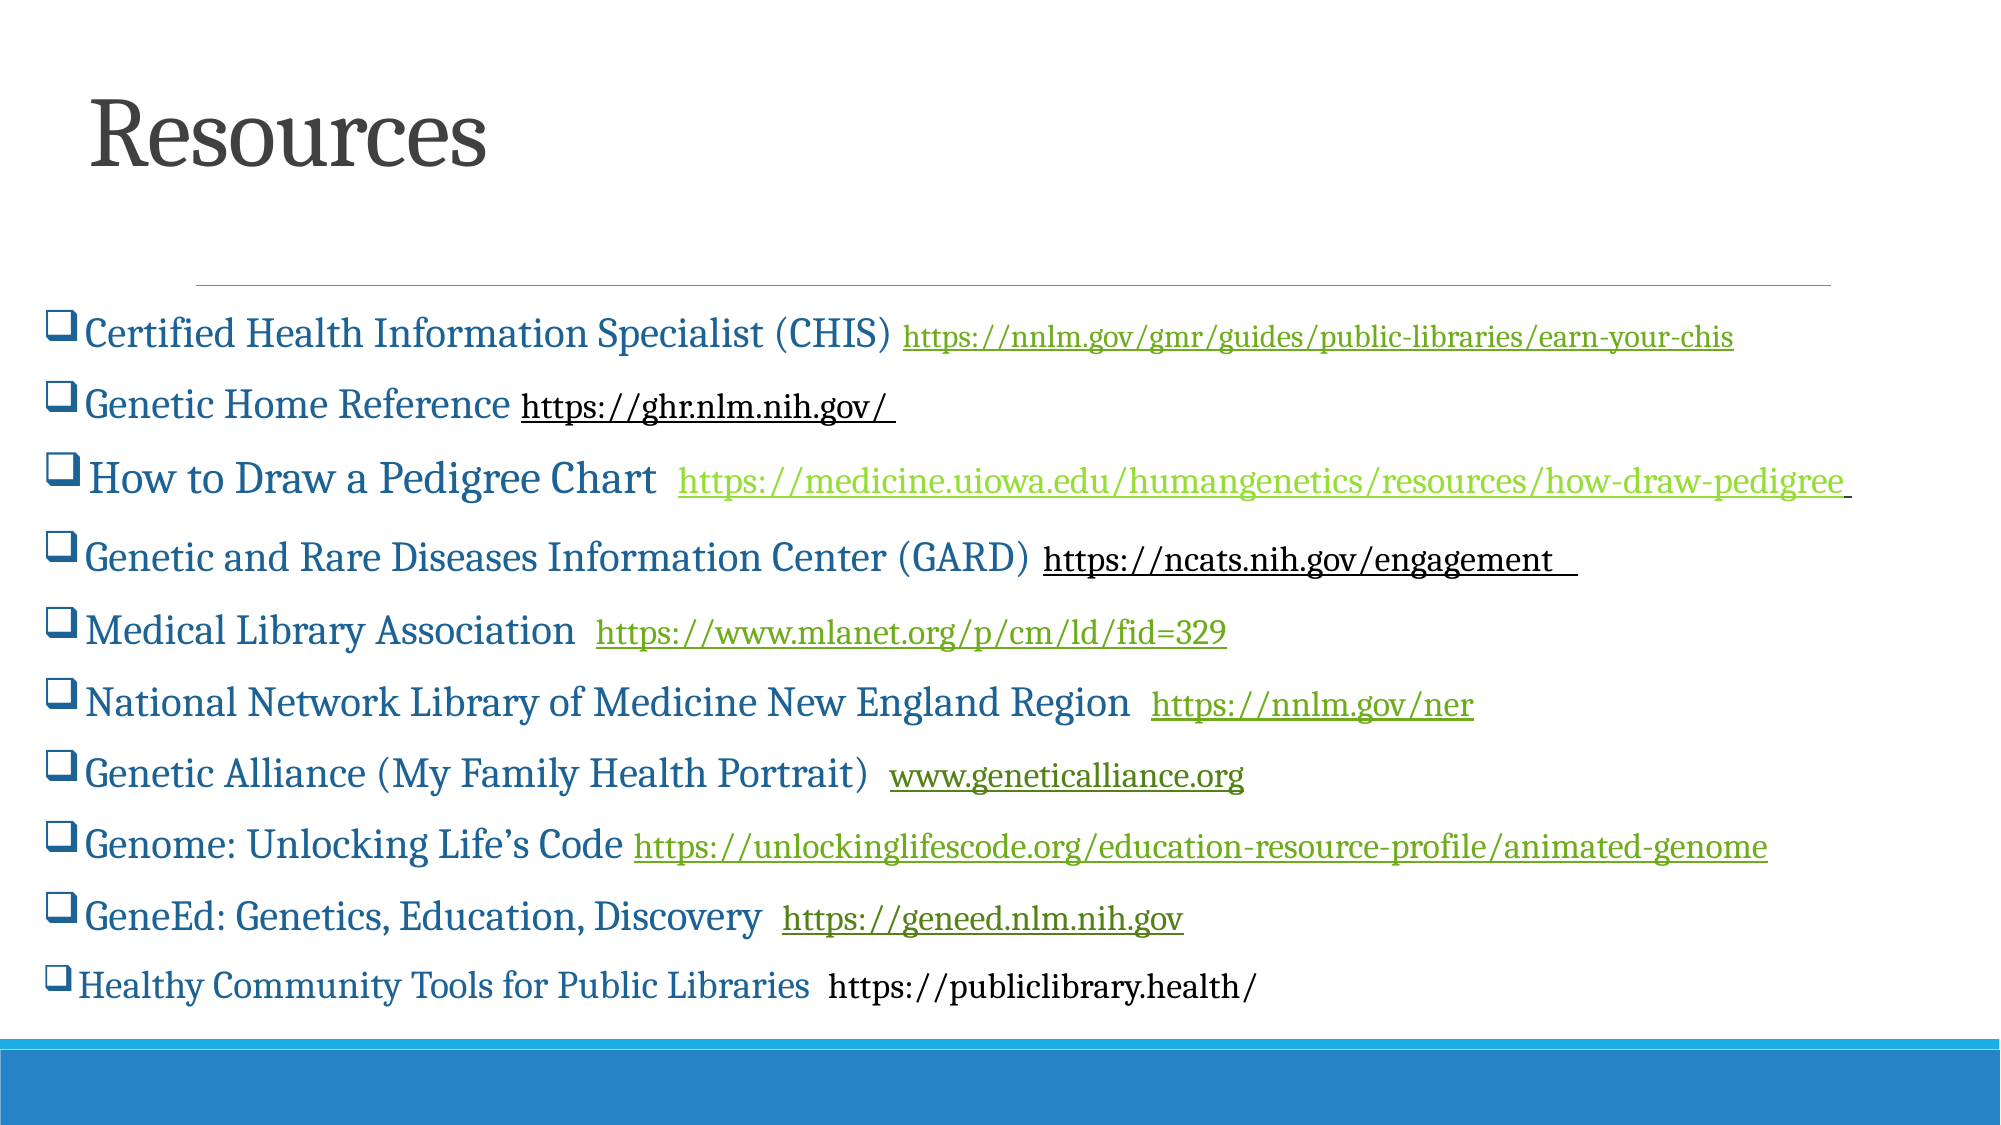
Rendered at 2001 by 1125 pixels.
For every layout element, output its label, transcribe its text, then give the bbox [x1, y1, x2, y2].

list Certified Health Information Specialist (CHIS) https://nnlm.gov/gmr/guides/public-libraries/earn-your-chis Genetic Home Reference https://ghr.nlm.nih.gov/ How to Draw a Pedigree Chart https://medicine.uiowa.edu/humangenetics/resources/how-draw-pedigree Genetic and Rare Diseases Information Center (GARD) https://ncats.nih.gov/engagement Medical Library Association https://www.mlanet.org/p/cm/ld/fid=329 National Network Library of Medicine New England Region https://nnlm.gov/ner Genetic Alliance (My Family Health Portrait) www.geneticalliance.org Genome: Unlocking Life’s Code https://unlockinglifescode.org/education-resource-profile/animated-genome GeneEd: Genetics, Education, Discovery https://geneed.nlm.nih.gov Healthy Community Tools for Public Libraries https://publiclibrary.health/ [42, 302, 1943, 1018]
title Resources [73, 47, 615, 195]
